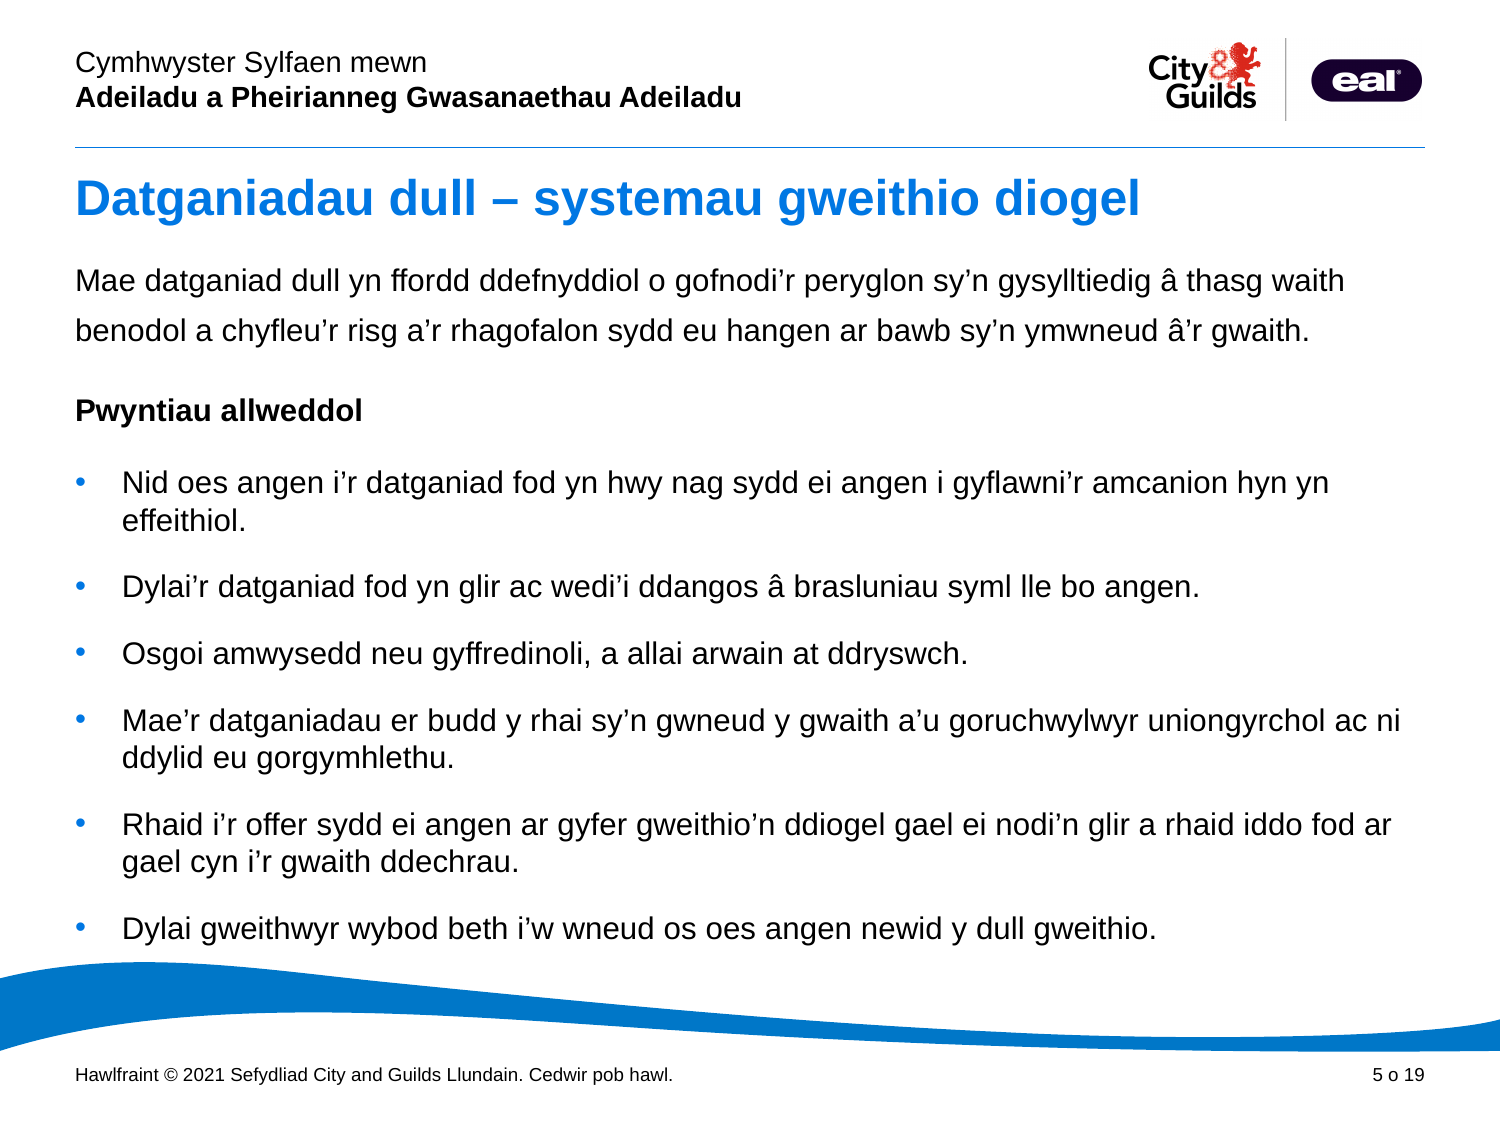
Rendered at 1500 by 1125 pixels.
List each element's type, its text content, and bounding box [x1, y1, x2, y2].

picture [1149, 38, 1422, 121]
title Datganiadau dull – systemau gweithio diogel [74, 165, 1426, 229]
list Mae datganiad dull yn ffordd ddefnyddiol o gofnodi’r peryglon sy’n gysylltiedig â thasg waith benodol a chyfleu’r risg a’r rhagofalon sydd eu hangen ar bawb sy’n ymwneud â’r gwaith. Pwyntiau allweddol Nid oes angen i’r datganiad fod yn hwy nag sydd ei angen i gyflawni’r amcanion hyn yn effeithiol. Dylai’r datganiad fod yn glir ac wedi’i ddangos â brasluniau syml lle bo angen. Osgoi amwysedd neu gyffredinoli, a allai arwain at ddryswch. Mae’r datganiadau er budd y rhai sy’n gwneud y gwaith a’u goruchwylwyr uniongyrchol ac ni ddylid eu gorgymhlethu. Rhaid i’r offer sydd ei angen ar gyfer gweithio’n ddiogel gael ei nodi’n glir a rhaid iddo fod ar gael cyn i’r gwaith ddechrau. Dylai gweithwyr wybod beth i’w wneud os oes angen newid y dull gweithio. [74, 247, 1448, 946]
